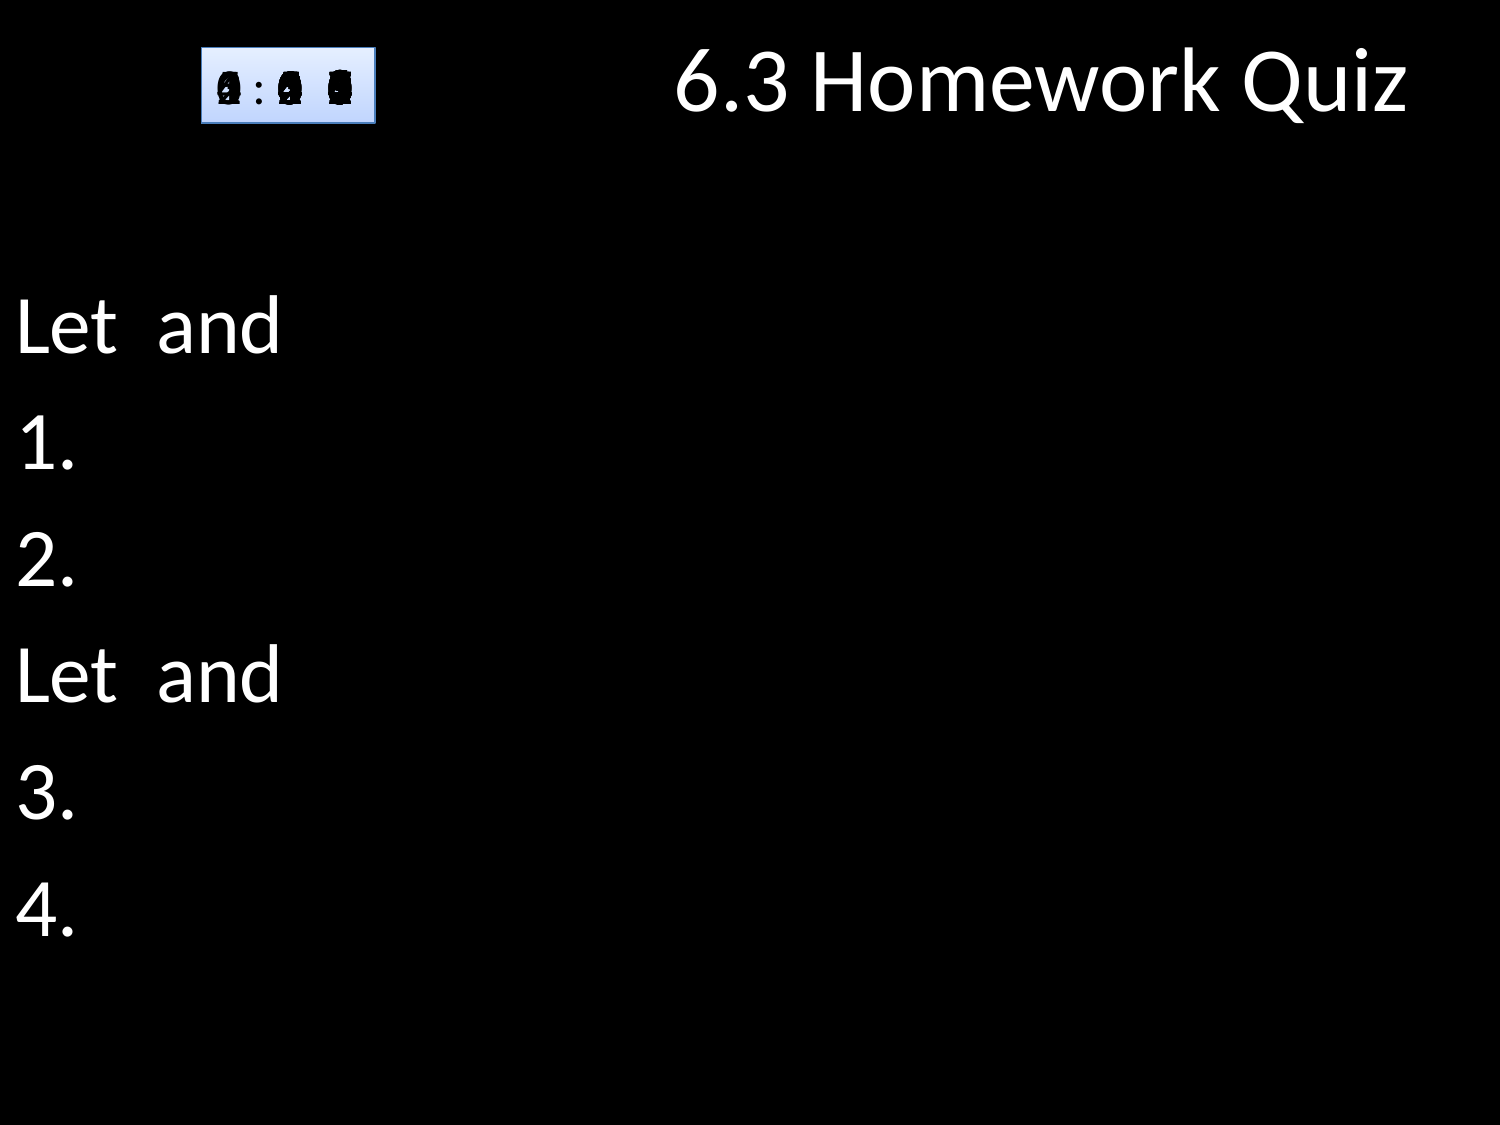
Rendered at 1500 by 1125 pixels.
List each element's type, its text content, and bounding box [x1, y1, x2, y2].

text_box 0 [201, 47, 252, 123]
text_box 9 [312, 47, 363, 123]
title 6.3 Homework Quiz [75, 0, 1425, 150]
text_box : [252, 47, 262, 123]
text_box [201, 47, 376, 124]
text_box 0 [262, 47, 312, 123]
